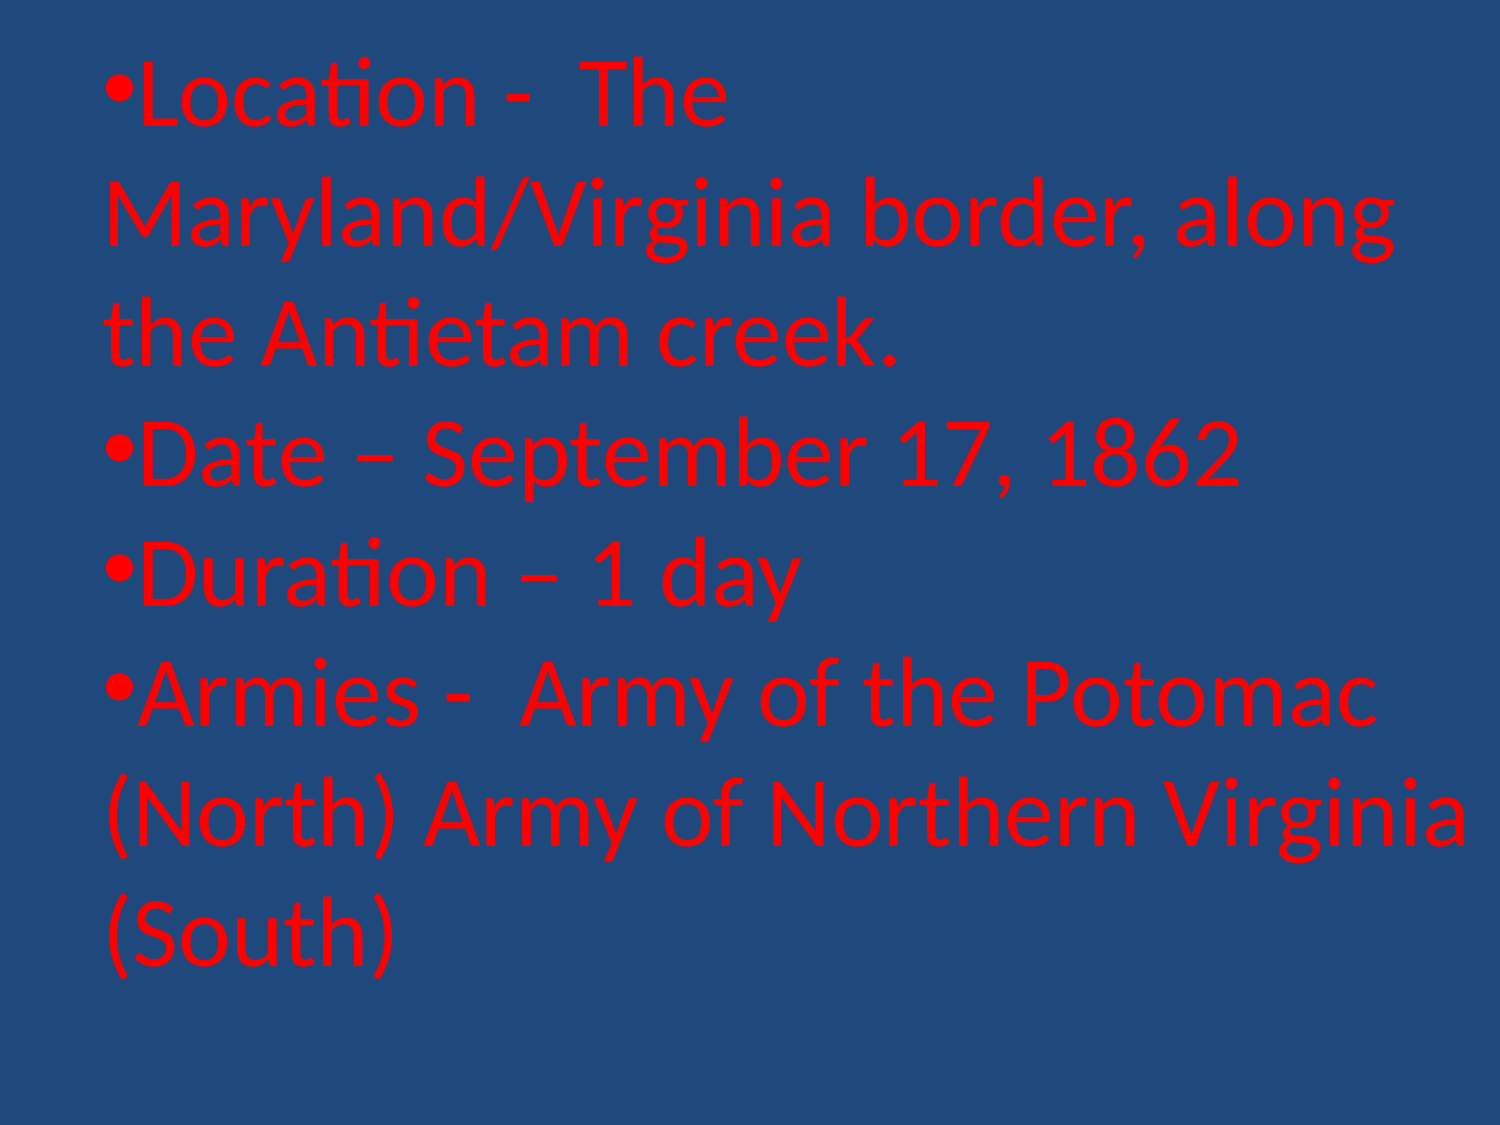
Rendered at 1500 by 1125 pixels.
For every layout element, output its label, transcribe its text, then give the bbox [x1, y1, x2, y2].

text_box Location - The Maryland/Virginia border, along the Antietam creek. Date – September 17, 1862 Duration – 1 day Armies - Army of the Potomac (North) Army of Northern Virginia (South) [87, 19, 1500, 994]
